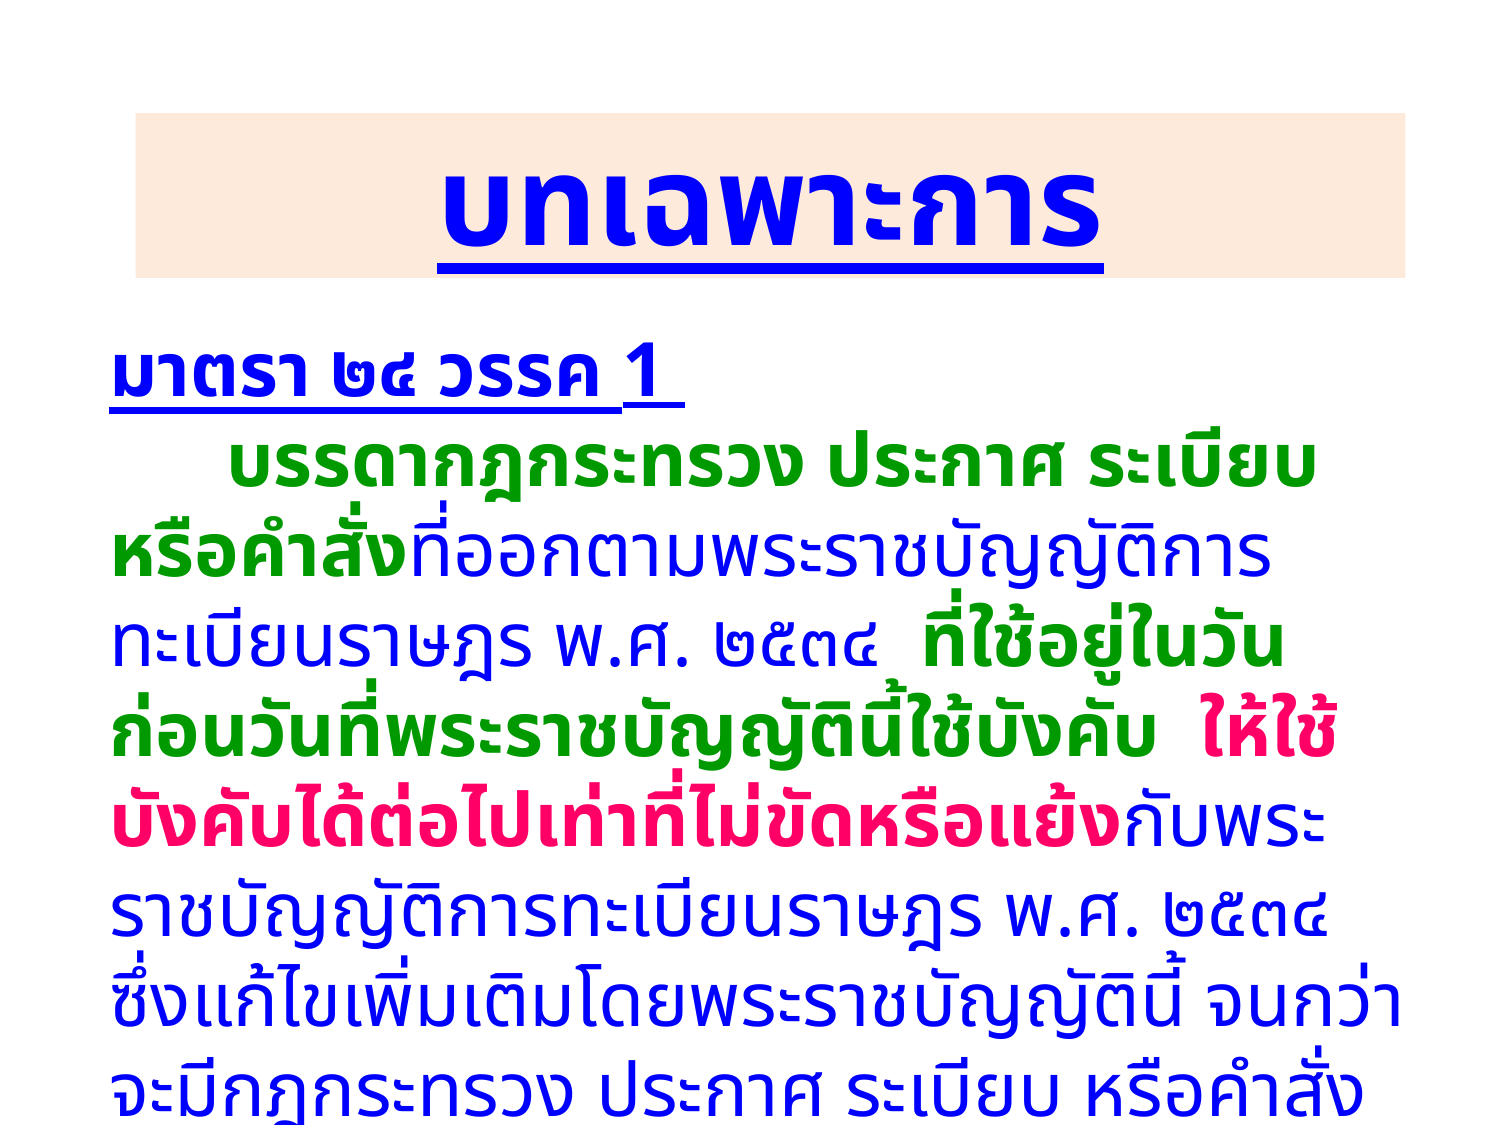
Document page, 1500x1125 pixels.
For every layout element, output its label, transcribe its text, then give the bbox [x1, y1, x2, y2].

text_box บทเฉพาะการ [135, 113, 1406, 278]
text_box มาตรา ๒๔ วรรค 1 บรรดากฎกระทรวง ประกาศ ระเบียบ หรือคำสั่งที่ออกตามพระราชบัญญัติการทะเบียนราษฎร พ.ศ. ๒๕๓๔ ที่ใช้อยู่ในวันก่อนวันที่พระราชบัญญัตินี้ใช้บังคับ ให้ใช้บังคับได้ต่อไปเท่าที่ไม่ขัดหรือแย้งกับพระราชบัญญัติการทะเบียนราษฎร พ.ศ. ๒๕๓๔ ซึ่งแก้ไขเพิ่มเติมโดยพระราชบัญญัตินี้ จนกว่าจะมีกฎกระทรวง ประกาศ ระเบียบ หรือคำสั่งที่ออกตามพระราชบัญญัติการทะเบียนราษฎร พ.ศ. ๒๕๓๔ ซึ่งแก้ไขเพิ่มเติมโดยพระราชบัญญัตินี้ใช้บังคับ [94, 314, 1424, 1125]
